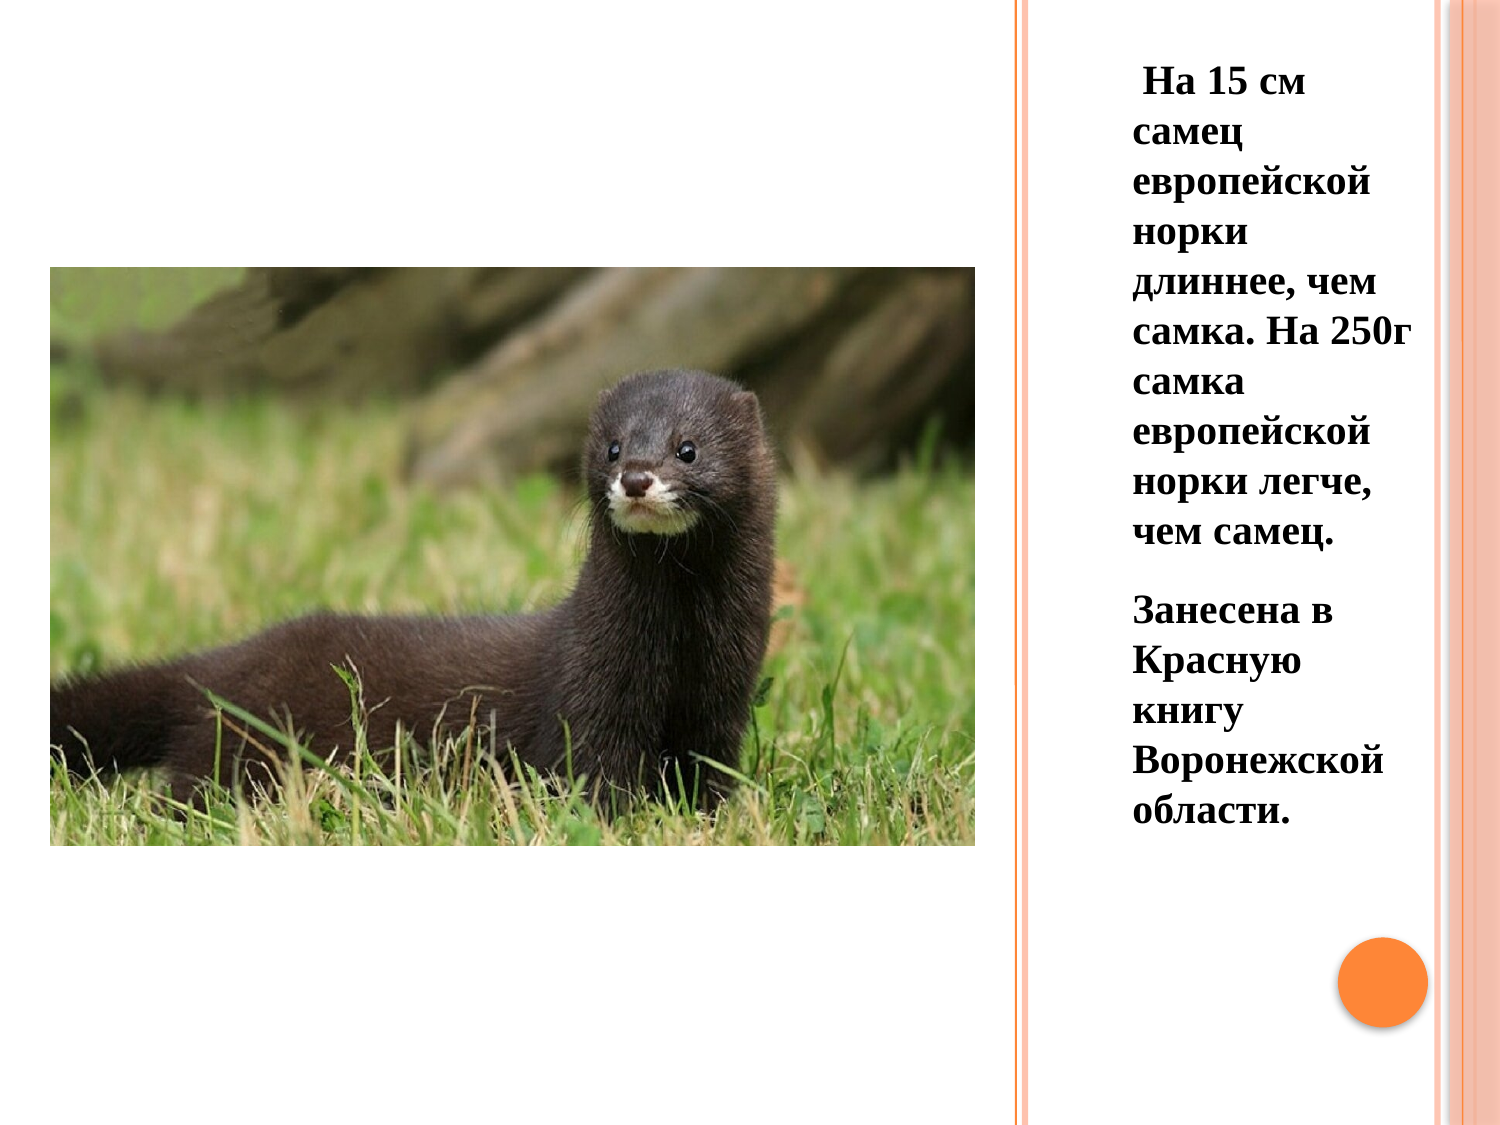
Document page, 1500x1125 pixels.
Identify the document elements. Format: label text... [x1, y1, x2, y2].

list На 15 см самец европейской норки длиннее, чем самка. На 250г самка европейской норки легче, чем самец. Занесена в Красную книгу Воронежской области. [1117, 45, 1436, 863]
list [49, 266, 976, 847]
